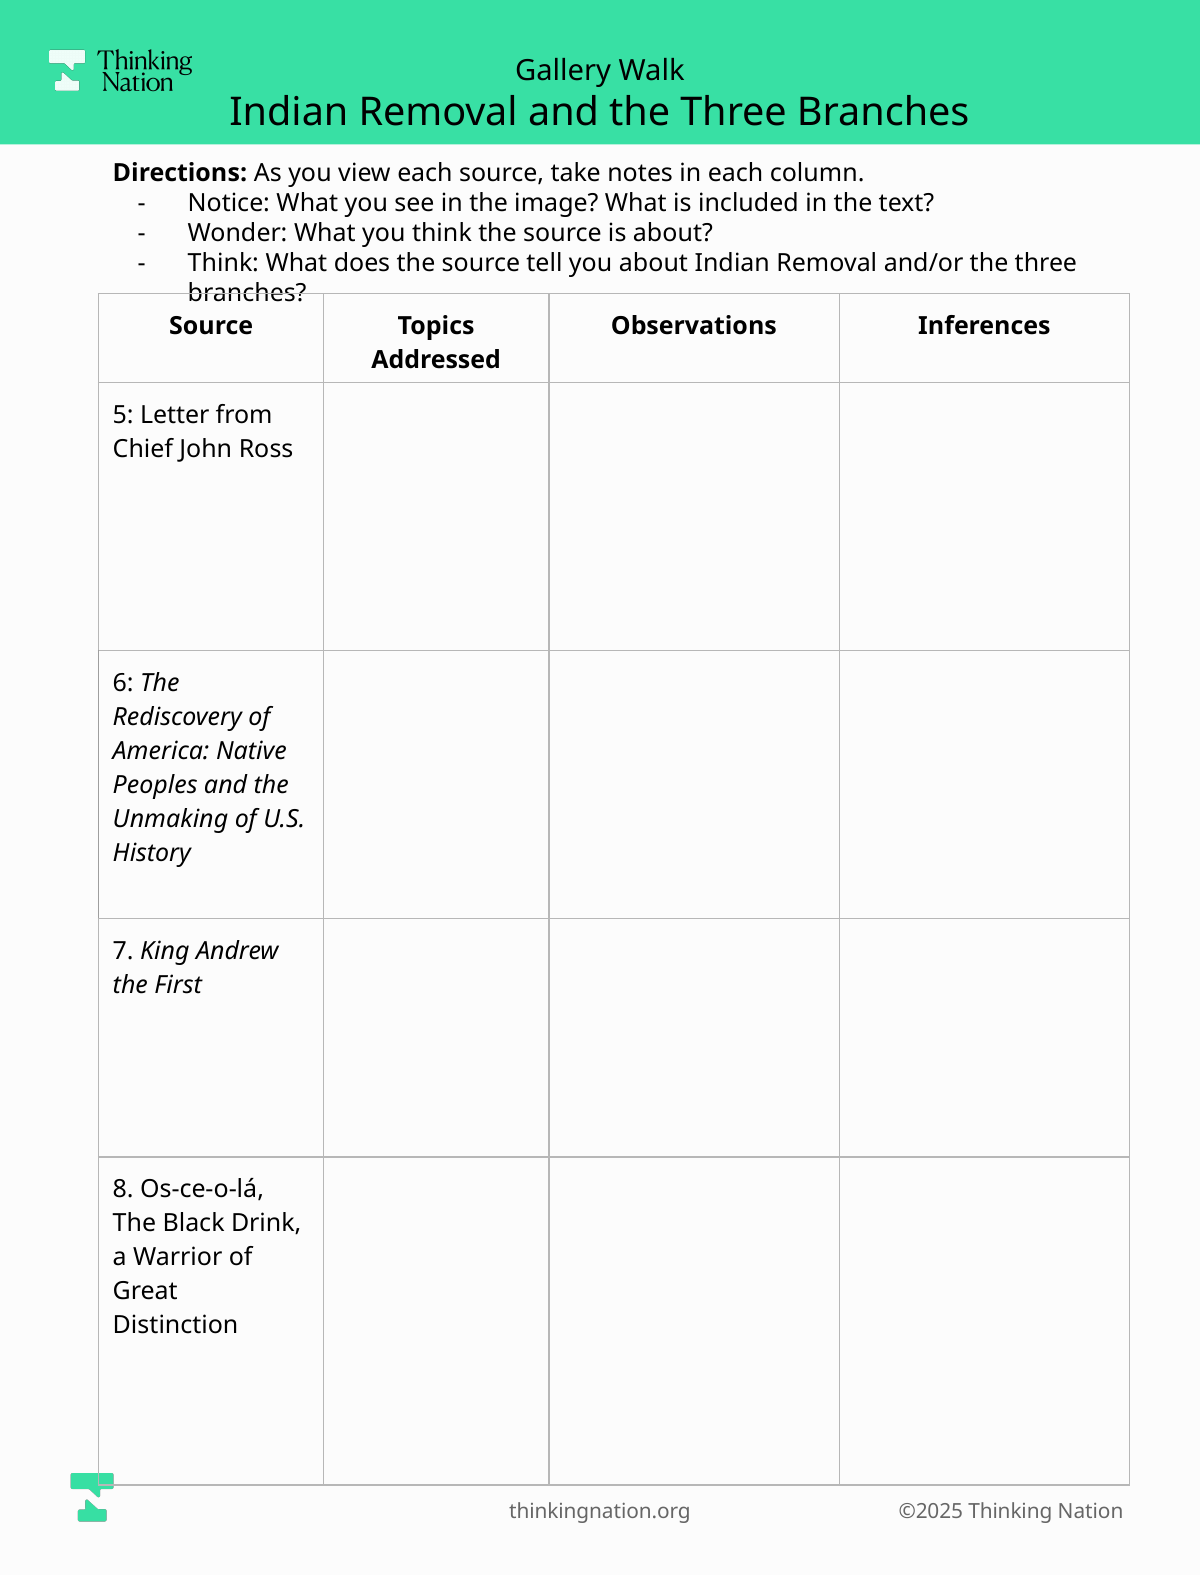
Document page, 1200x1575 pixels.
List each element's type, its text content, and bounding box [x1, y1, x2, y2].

table_header Inferences [840, 294, 1129, 382]
table_cell [324, 383, 548, 650]
picture [58, 1463, 126, 1531]
table_cell 8. Os-ce-o-lá, The Black Drink, a Warrior of Great Distinction [99, 1158, 323, 1484]
table_cell 7. King Andrew the First [99, 919, 323, 1156]
text_box Gallery Walk Indian Removal and the Three Branches [0, 0, 1200, 145]
table_header Topics Addressed [324, 294, 548, 382]
table_cell [550, 1158, 839, 1484]
table_cell [840, 651, 1129, 918]
table_cell [324, 919, 548, 1156]
table_cell 6: The Rediscovery of America: Native Peoples and the Unmaking of U.S. History [99, 651, 323, 918]
table_cell [324, 651, 548, 918]
table_header Observations [550, 294, 839, 382]
table_cell [324, 1158, 548, 1484]
table_cell [550, 651, 839, 918]
table_cell [840, 383, 1129, 650]
text_box thinkingnation.org [457, 1486, 742, 1532]
table_cell [840, 919, 1129, 1156]
table_cell [550, 383, 839, 650]
picture [33, 35, 197, 104]
text_box ©2025 Thinking Nation [854, 1483, 1139, 1532]
table_cell [840, 1158, 1129, 1484]
table_cell 5: Letter from Chief John Ross [99, 383, 323, 650]
table_header Source [99, 294, 323, 382]
text_box Directions: As you view each source, take notes in each column. Notice: What you see in the image? What is included in the text? Wonder: What you think the source is about? Think: What does the source tell you about Indian Removal and/or the three branches? [98, 142, 1130, 293]
table_cell [550, 919, 839, 1156]
